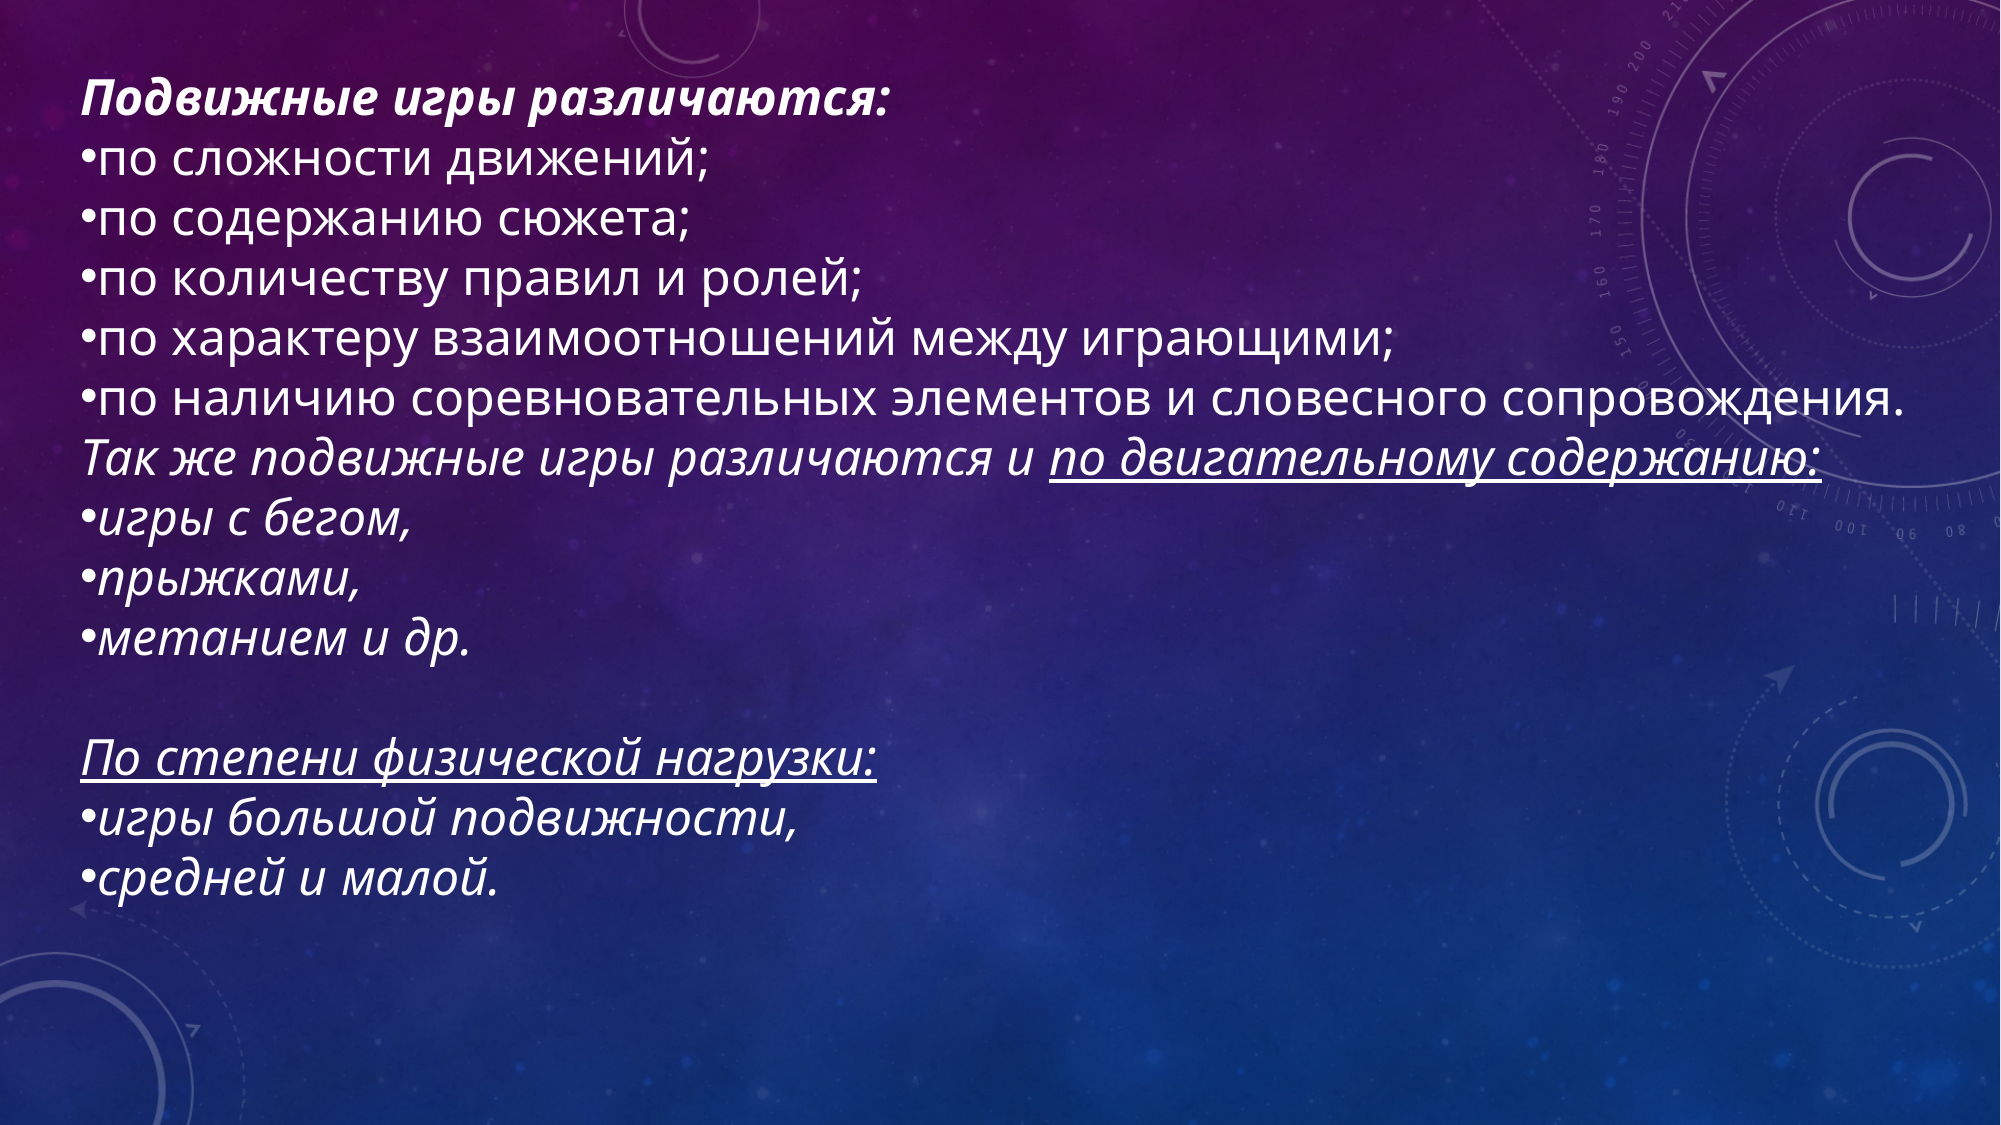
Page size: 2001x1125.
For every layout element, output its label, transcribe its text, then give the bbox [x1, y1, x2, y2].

picture [0, 0, 2001, 1125]
text_box Подвижные игры различаются: по сложности движений; по содержанию сюжета; по количеству правил и ролей; по характеру взаимоотношений между играющими; по наличию соревновательных элементов и словесного сопровождения. Так же подвижные игры различаются и по двигательному содержанию: игры с бегом, прыжками, метанием и др. По степени физической нагрузки: игры большой подвижности, средней и малой. [65, 57, 2000, 913]
